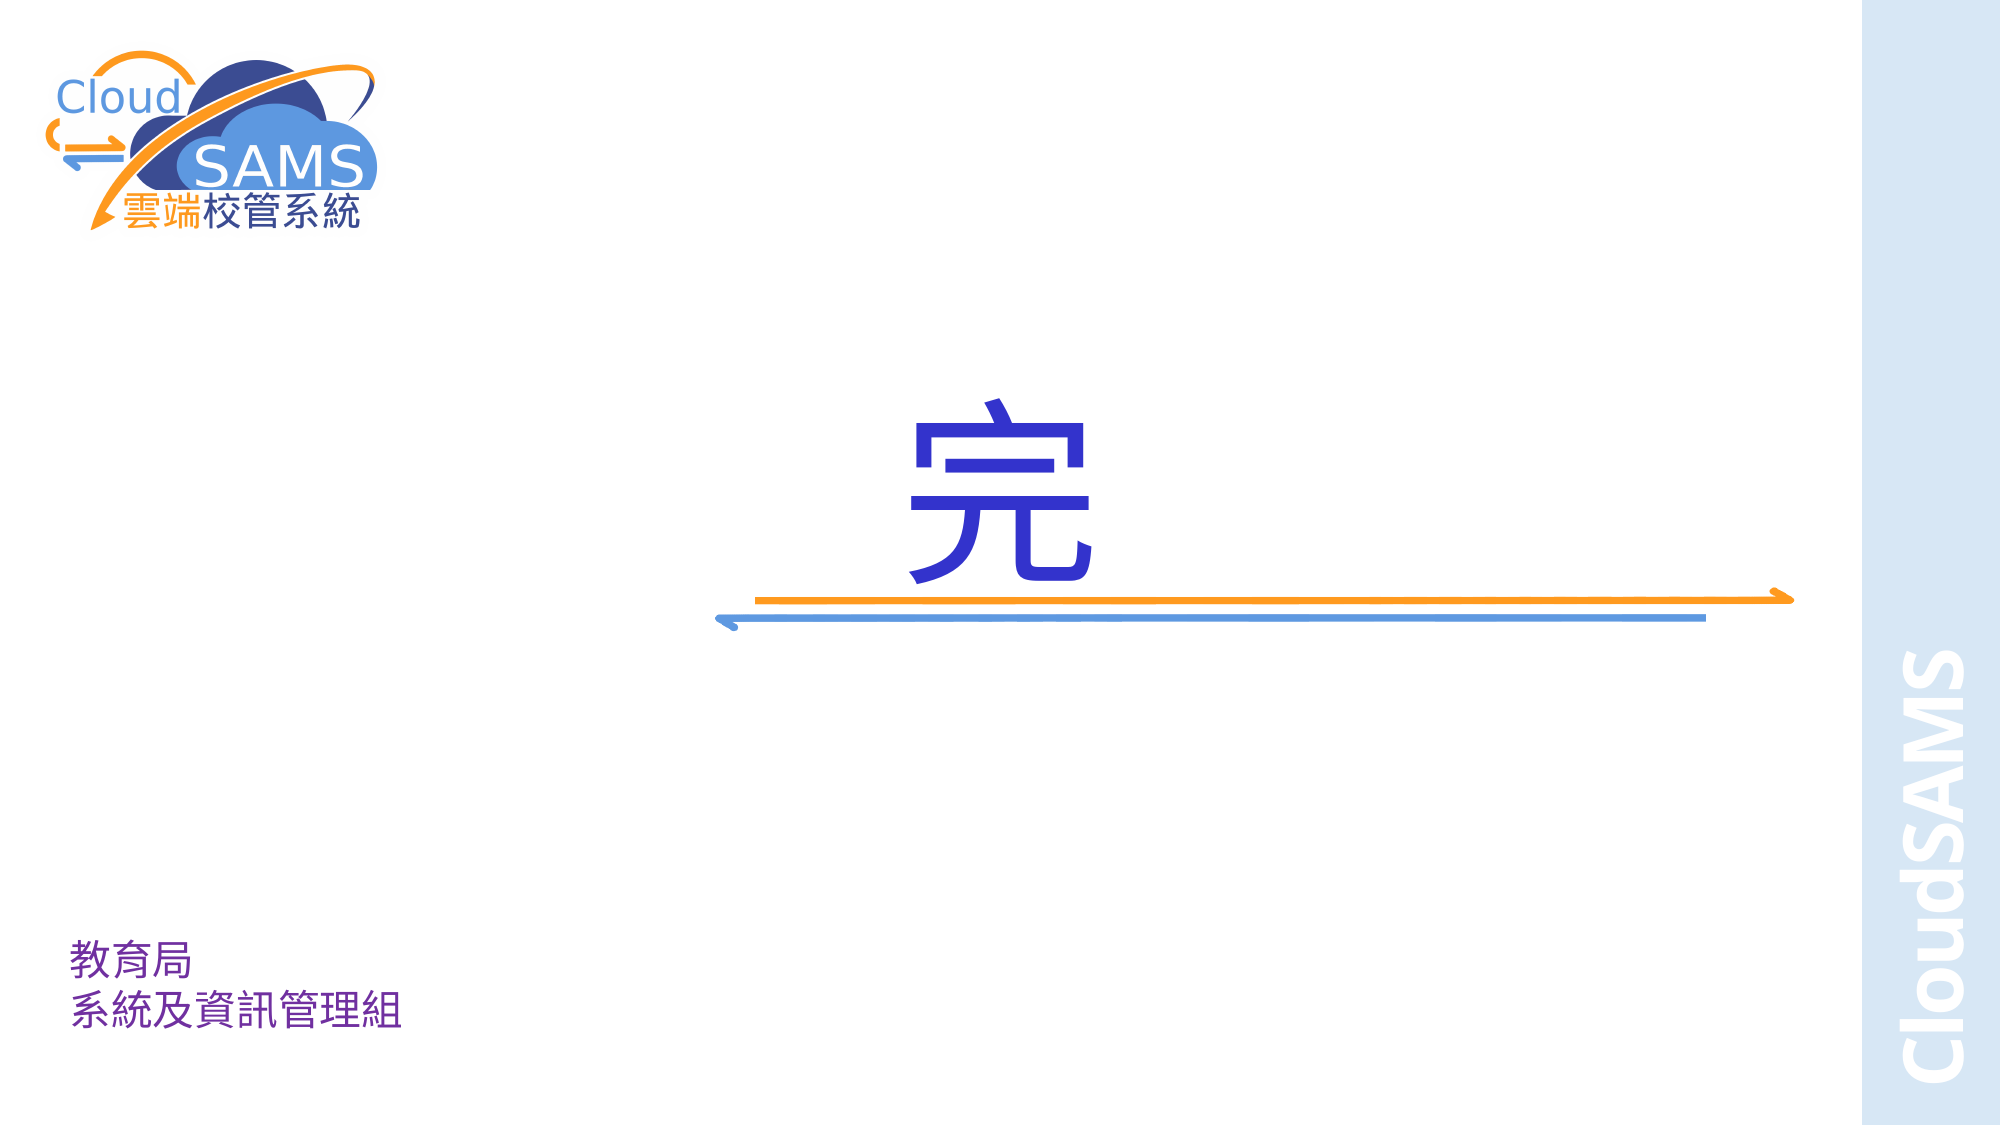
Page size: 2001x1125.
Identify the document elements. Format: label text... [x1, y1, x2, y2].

picture [1750, 584, 1797, 607]
picture [682, 616, 1711, 634]
title 完 [249, 353, 1750, 616]
picture [21, 2, 430, 264]
